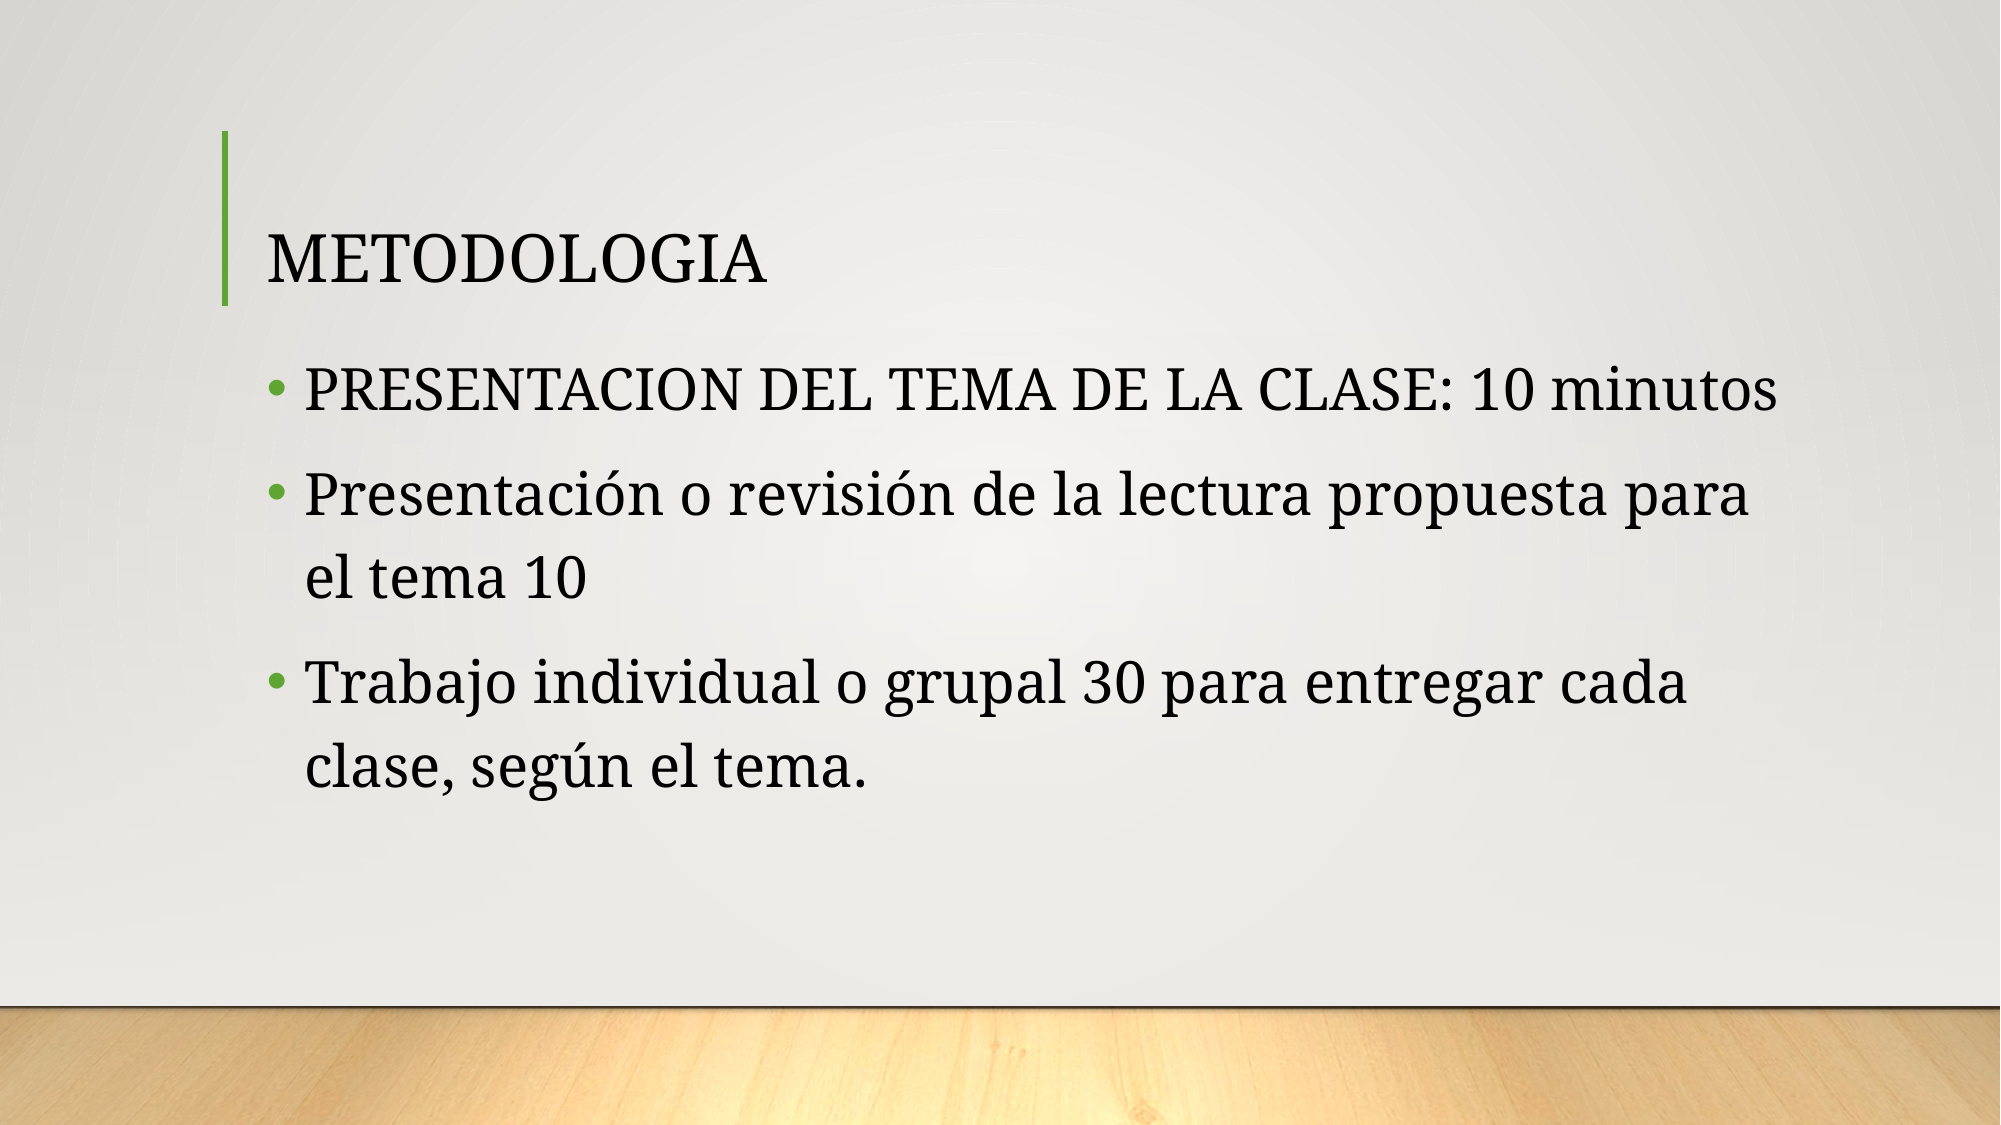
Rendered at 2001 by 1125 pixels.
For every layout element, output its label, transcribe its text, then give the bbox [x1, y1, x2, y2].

title METODOLOGIA [251, 131, 1814, 305]
picture [0, 1006, 2000, 1125]
list PRESENTACION DEL TEMA DE LA CLASE: 10 minutos Presentación o revisión de la lectura propuesta para el tema 10 Trabajo individual o grupal 30 para entregar cada clase, según el tema. [251, 330, 1814, 897]
